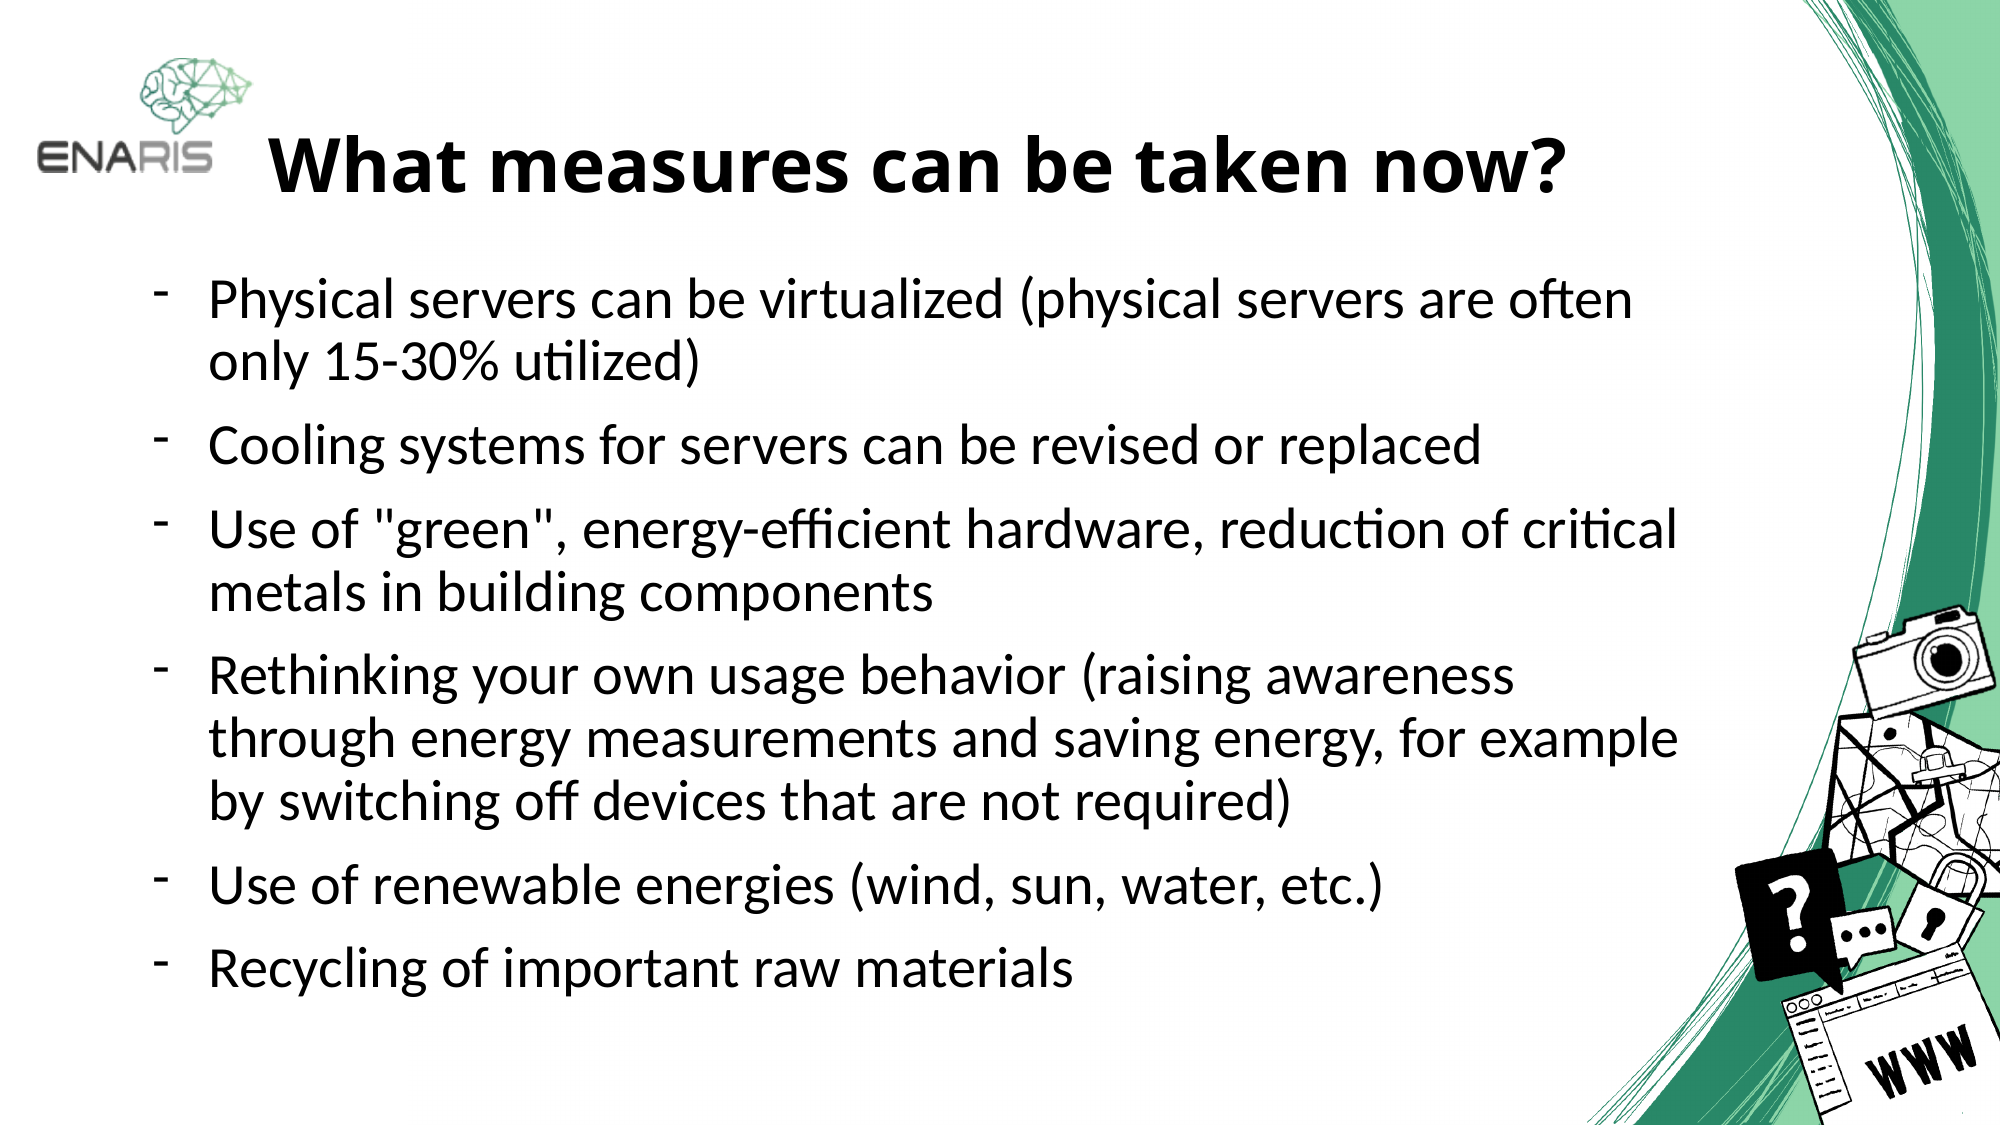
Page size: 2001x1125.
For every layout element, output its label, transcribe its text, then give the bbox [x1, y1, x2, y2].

picture [37, 58, 254, 173]
list Physical servers can be virtualized (physical servers are often only 15-30% utilized) Cooling systems for servers can be revised or replaced Use of "green", energy-efficient hardware, reduction of critical metals in building components Rethinking your own usage behavior (raising awareness through energy measurements and saving energy, for example by switching off devices that are not required) Use of renewable energies (wind, sun, water, etc.) Recycling of important raw materials [137, 260, 1728, 1052]
picture [408, 0, 2000, 1125]
title What measures can be taken now? [253, 59, 1863, 278]
